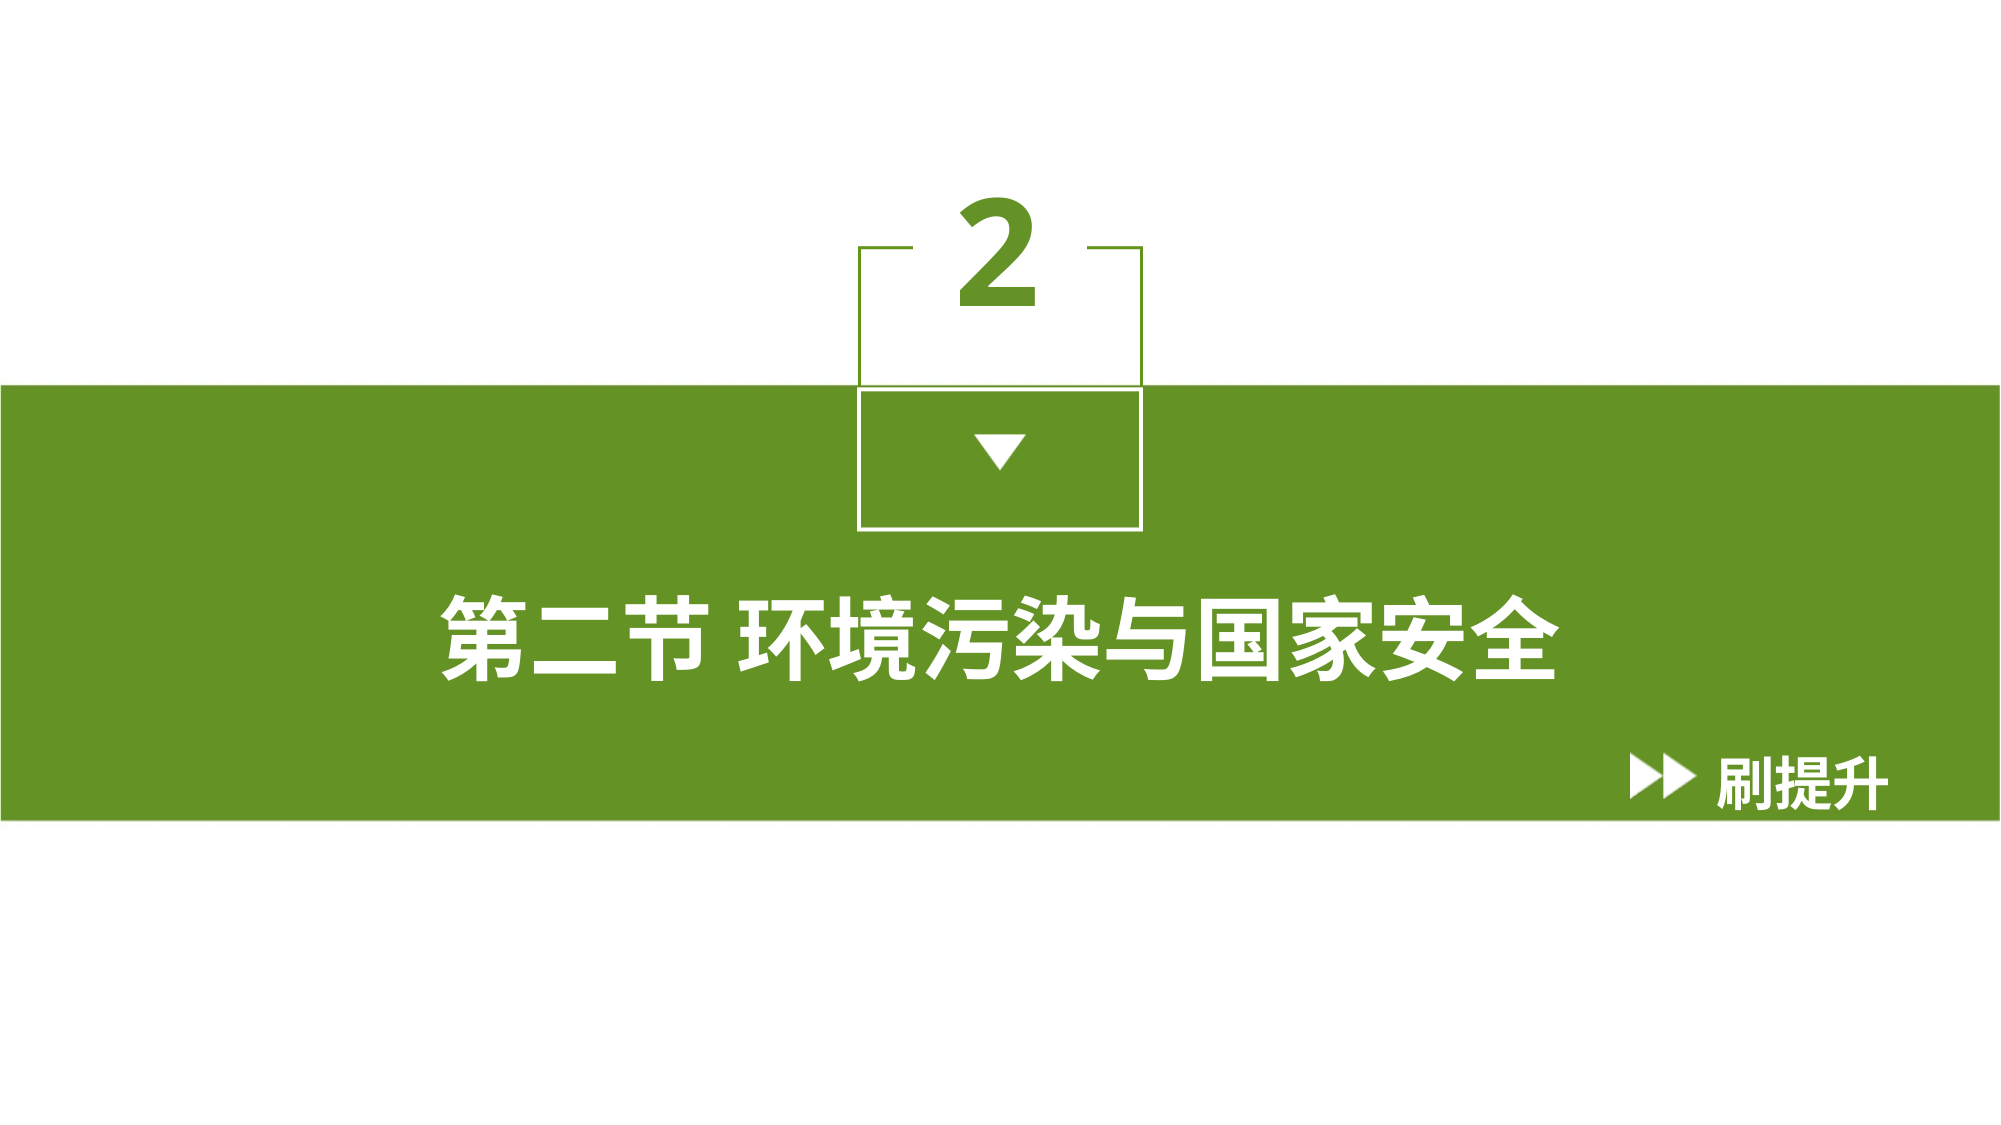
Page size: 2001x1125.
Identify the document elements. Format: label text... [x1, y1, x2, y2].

picture [0, 699, 2000, 1125]
text_box 刷提升 [1715, 718, 1997, 812]
text_box 第二节 环境污染与国家安全 [0, 572, 2000, 699]
text_box 2 [865, 148, 1130, 345]
picture [0, 0, 2000, 572]
